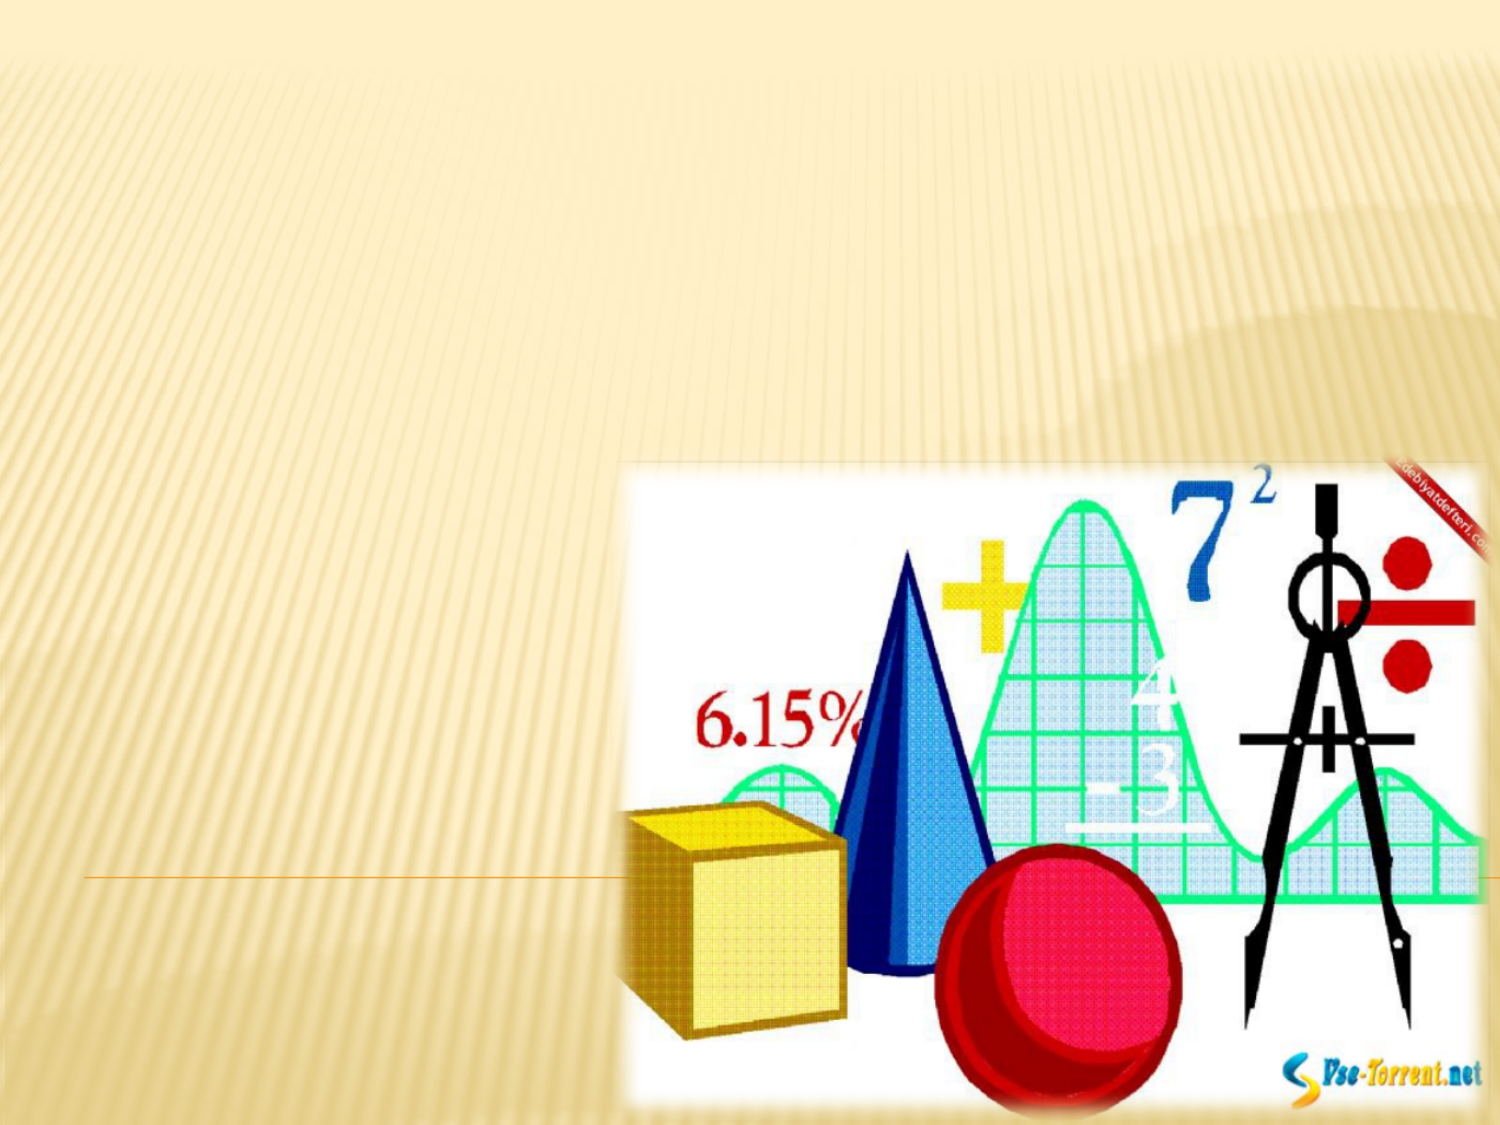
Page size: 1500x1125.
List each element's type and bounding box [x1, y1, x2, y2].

picture [608, 451, 1497, 1125]
